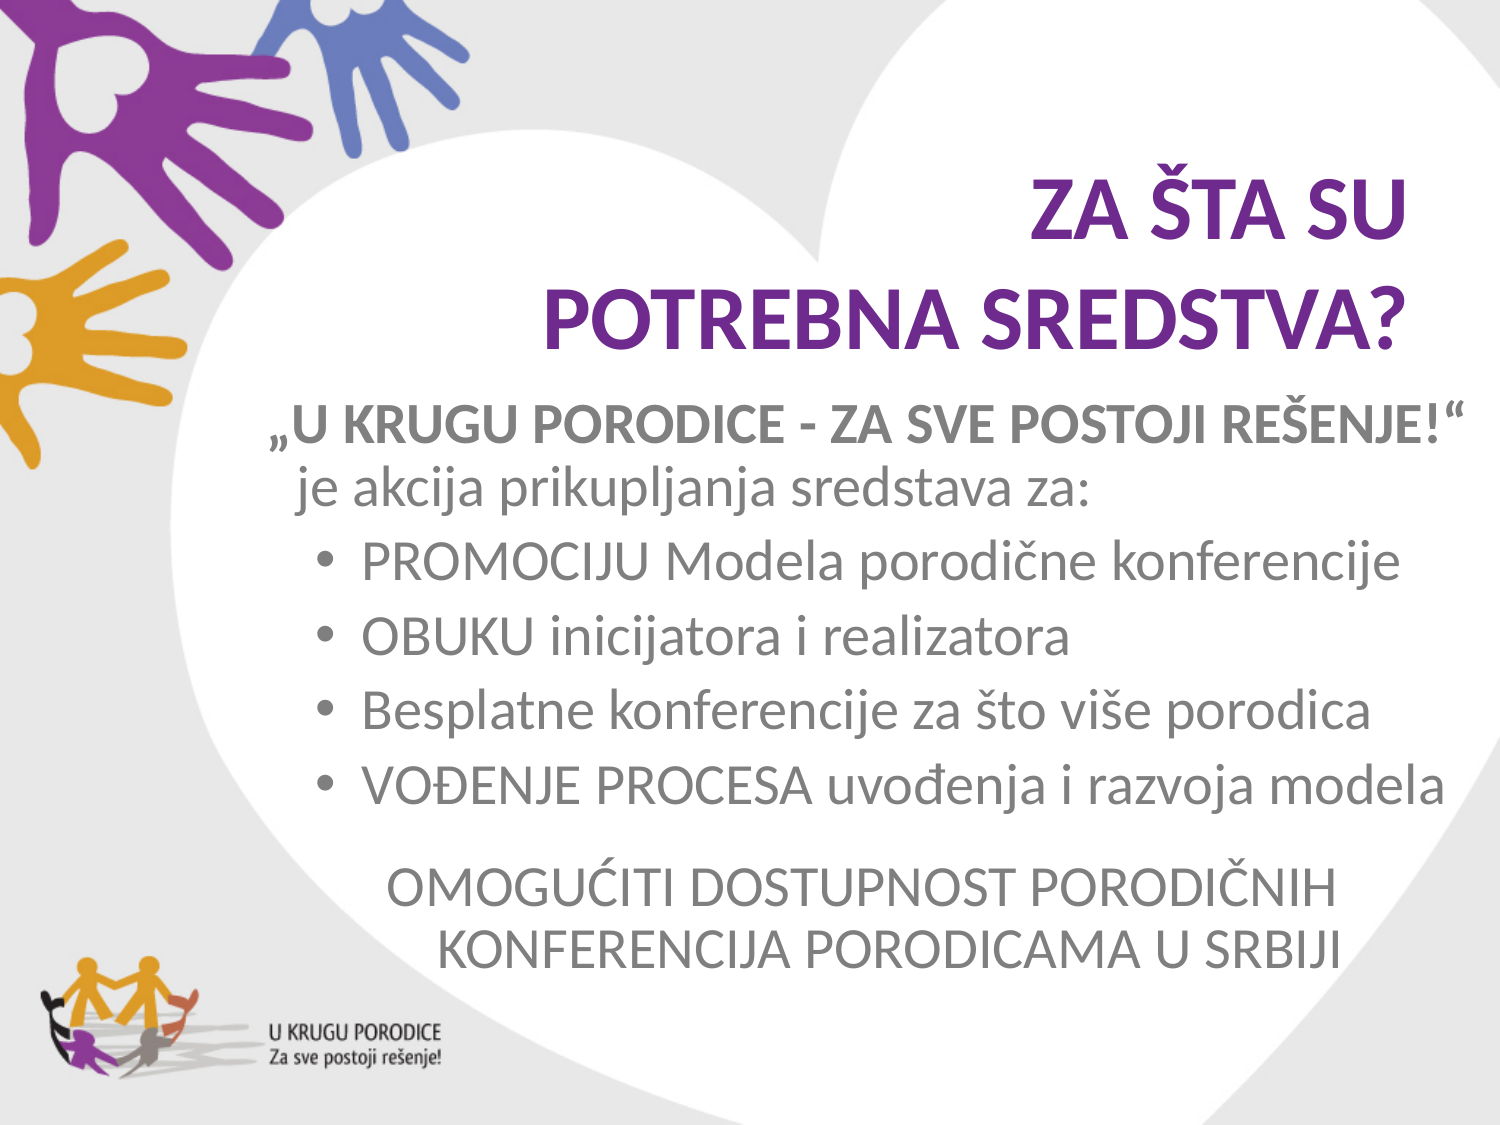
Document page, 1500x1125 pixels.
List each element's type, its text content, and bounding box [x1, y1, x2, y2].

list „U KRUGU PORODICE - ZA SVE POSTOJI REŠENJE!“ je akcija prikupljanja sredstava za: PROMOCIJU Modela porodične konferencije OBUKU inicijatora i realizatora Besplatne konferencije za što više porodica VOĐENJE PROCESA uvođenja i razvoja modela OMOGUĆITI DOSTUPNOST PORODIČNIH KONFERENCIJA PORODICAMA U SRBIJI [224, 385, 1500, 1088]
picture [0, 0, 1500, 1125]
title ZA ŠTA SU POTREBNA SREDSTVA? [418, 134, 1426, 382]
